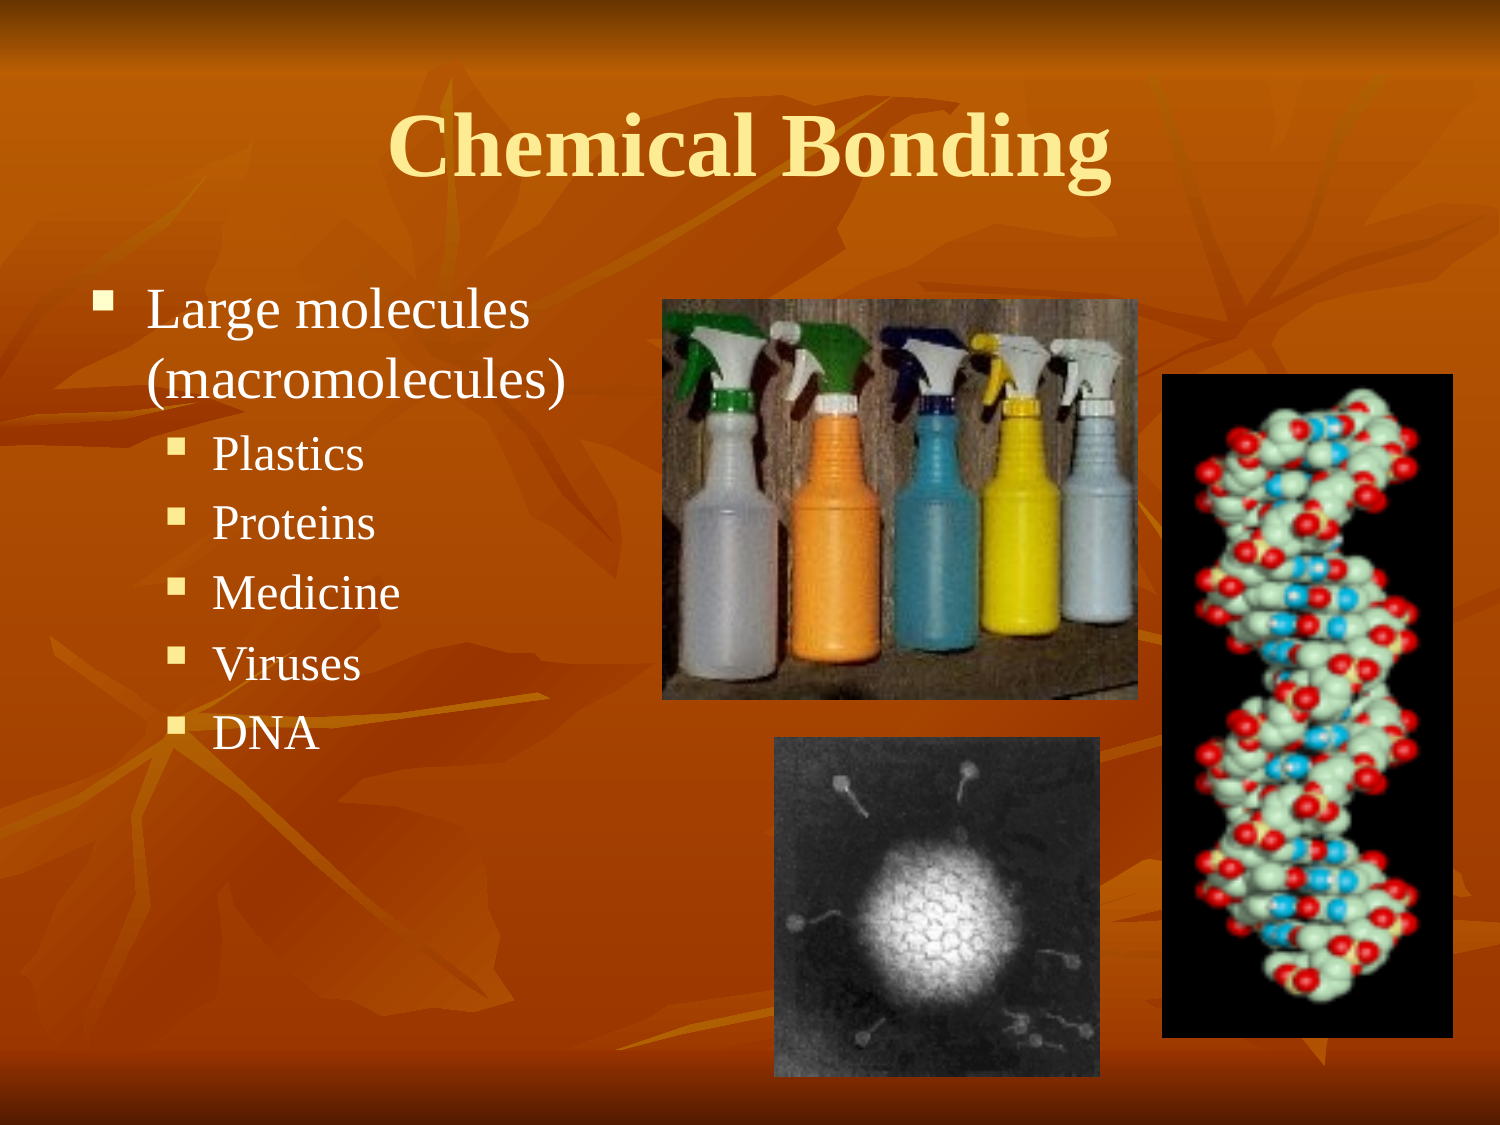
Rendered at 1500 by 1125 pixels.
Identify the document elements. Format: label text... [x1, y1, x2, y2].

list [1162, 374, 1453, 1038]
list Large molecules (macromolecules) Plastics Proteins Medicine Viruses DNA [74, 262, 738, 1006]
picture [662, 299, 1138, 701]
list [774, 737, 1101, 1077]
title Chemical Bonding [74, 45, 1426, 234]
